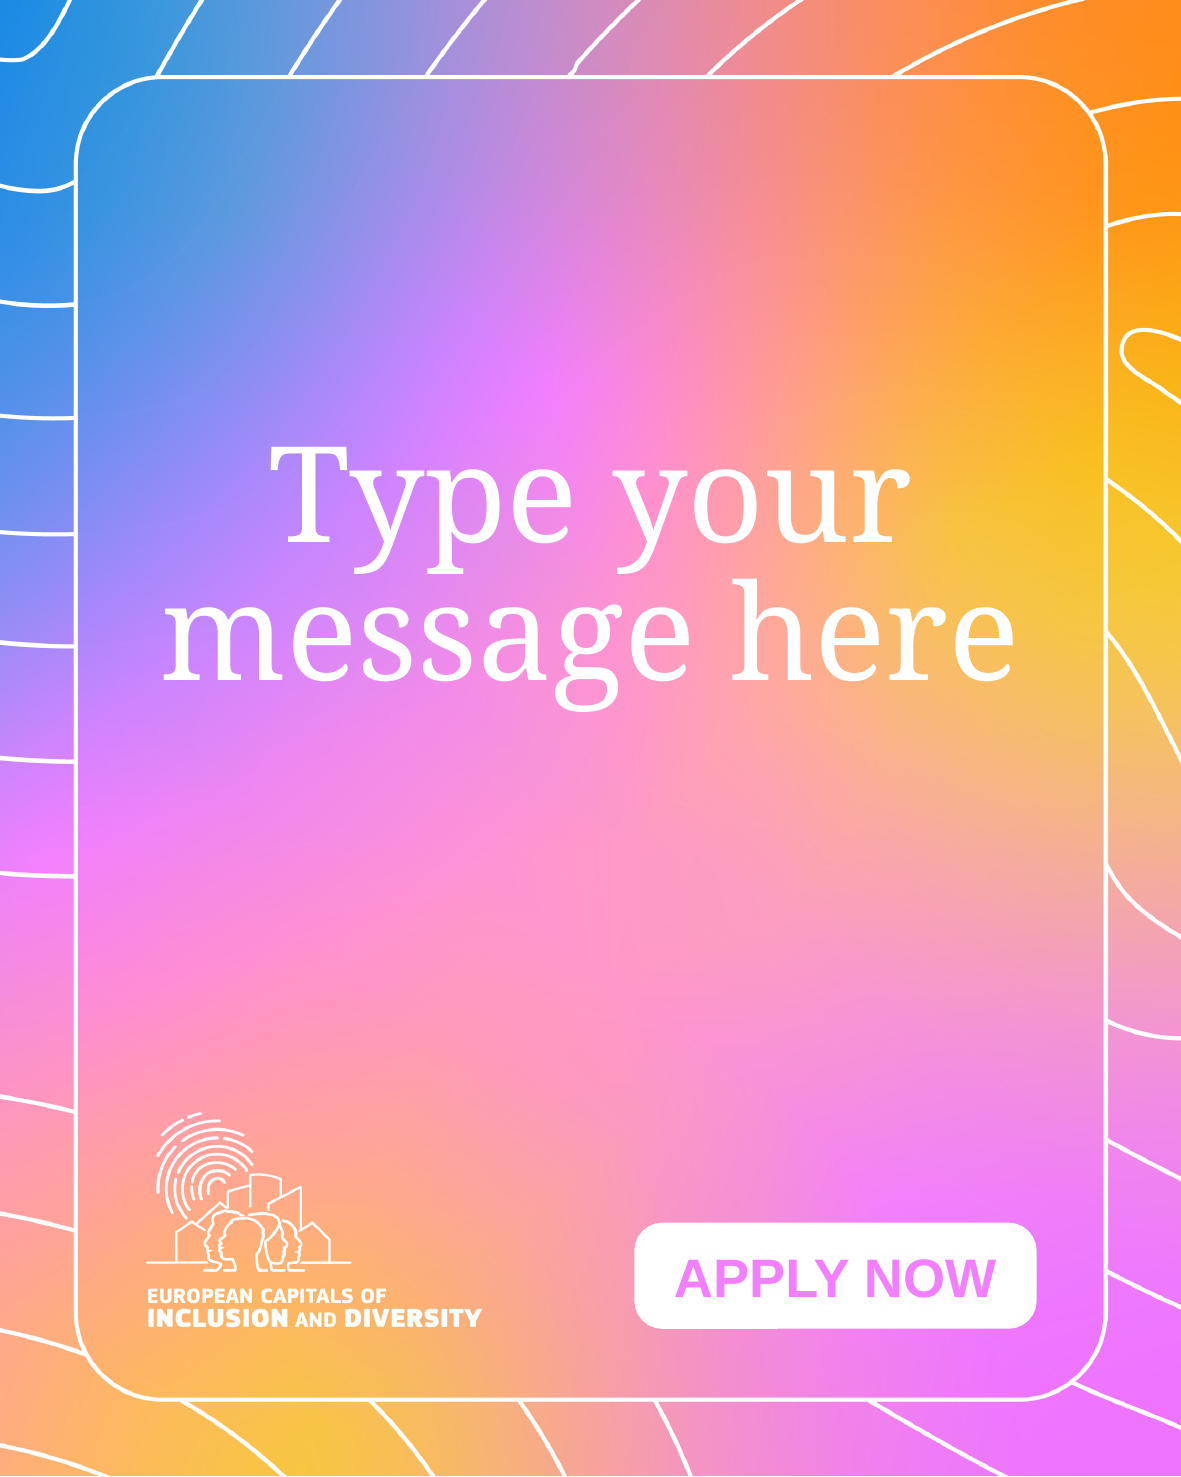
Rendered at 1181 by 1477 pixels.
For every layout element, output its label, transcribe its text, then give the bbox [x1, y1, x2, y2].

text_box APPLY NOW [648, 1236, 1023, 1315]
title Type your message here [88, 161, 1093, 977]
picture [0, 0, 1181, 1476]
